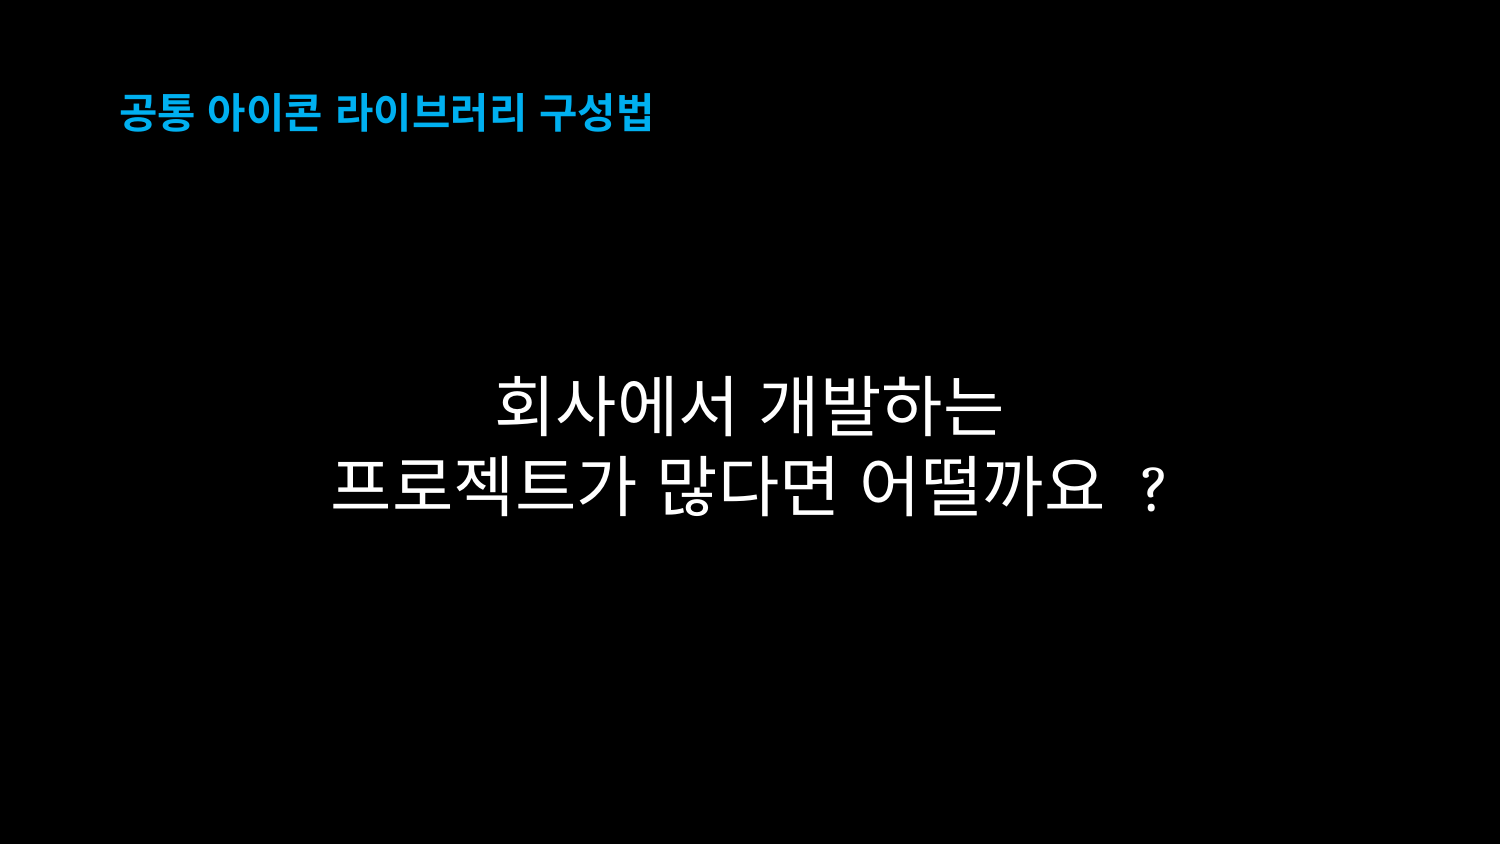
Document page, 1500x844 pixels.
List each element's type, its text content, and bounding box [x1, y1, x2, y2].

title 공통 아이콘 라이브러리 구성법 [104, 49, 1398, 181]
text_box 회사에서 개발하는 프로젝트가 많다면 어떨까요 ? [315, 357, 1185, 532]
